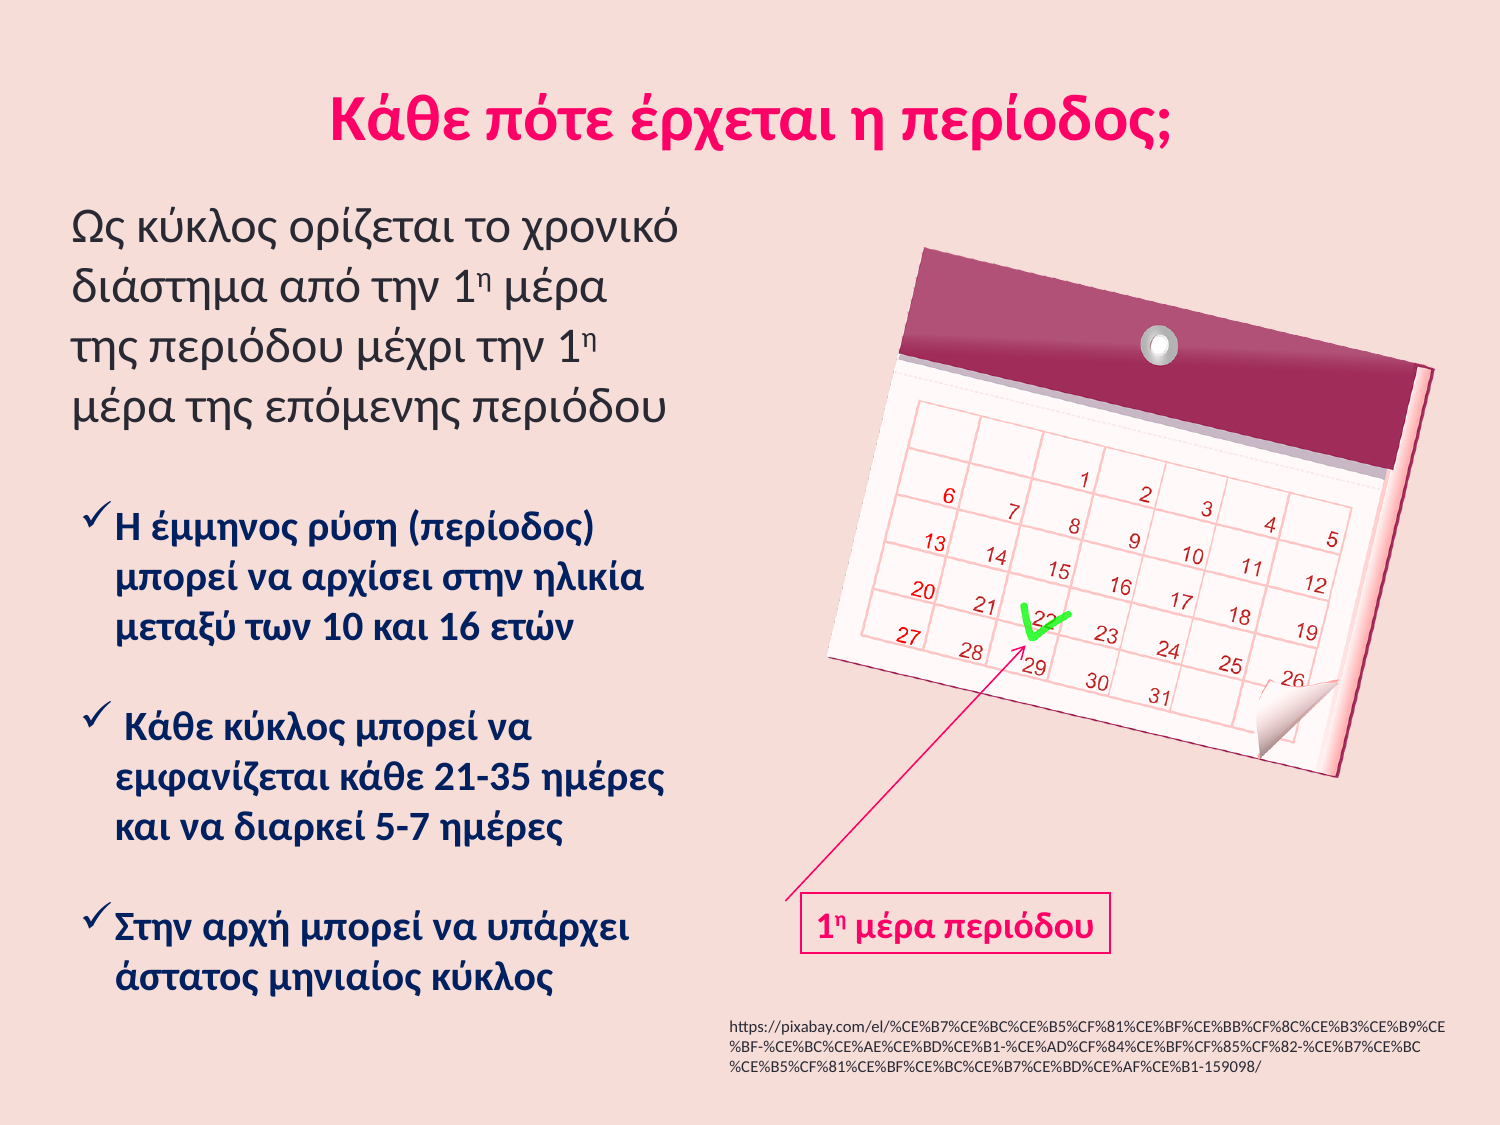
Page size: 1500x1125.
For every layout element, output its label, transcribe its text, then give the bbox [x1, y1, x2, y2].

text_box https://pixabay.com/el/%CE%B7%CE%BC%CE%B5%CF%81%CE%BF%CE%BB%CF%8C%CE%B3%CE%B9%CE%BF-%CE%BC%CE%AE%CE%BD%CE%B1-%CE%AD%CF%84%CE%BF%CF%85%CF%82-%CE%B7%CE%BC%CE%B5%CF%81%CE%BF%CE%BC%CE%B7%CE%BD%CE%AF%CE%B1-159098/ [714, 1008, 1465, 1084]
list Ως κύκλος ορίζεται το χρονικό διάστημα από την 1η μέρα της περιόδου μέχρι την 1η μέρα της επόμενης περιόδου [0, 184, 698, 504]
text_box 1η μέρα περιόδου [800, 893, 1110, 953]
text_box Η έμμηνος ρύση (περίοδος) μπορεί να αρχίσει στην ηλικία μεταξύ των 10 και 16 ετών Κάθε κύκλος μπορεί να εμφανίζεται κάθε 21-35 ημέρες και να διαρκεί 5-7 ημέρες Στην αρχή μπορεί να υπάρχει άστατος μηνιαίος κύκλος [64, 491, 727, 1057]
title Κάθε πότε έρχεται η περίοδος; [76, 66, 1428, 162]
picture [808, 247, 1436, 778]
text_box [100, 385, 131, 446]
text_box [785, 644, 1026, 902]
